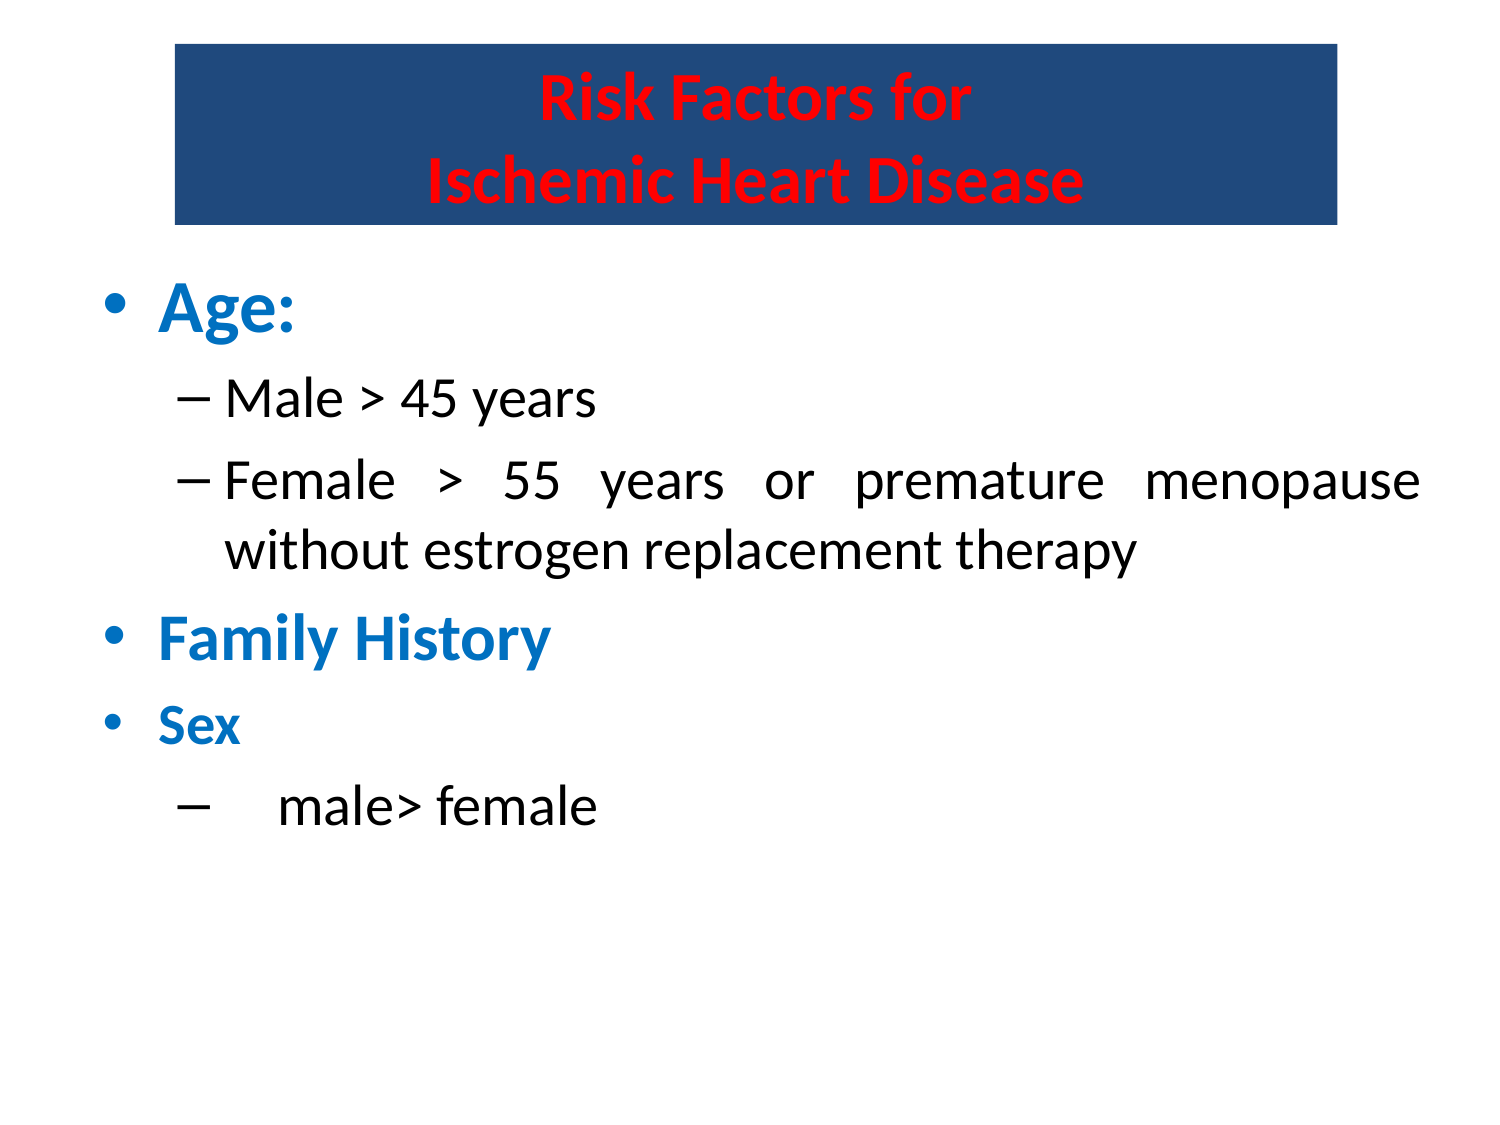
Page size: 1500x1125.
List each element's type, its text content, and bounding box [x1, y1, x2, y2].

list Age: Male > 45 years Female > 55 years or premature menopause without estrogen replacement therapy Family History Sex male> female [87, 249, 1438, 1063]
title Risk Factors for Ischemic Heart Disease [174, 43, 1338, 225]
